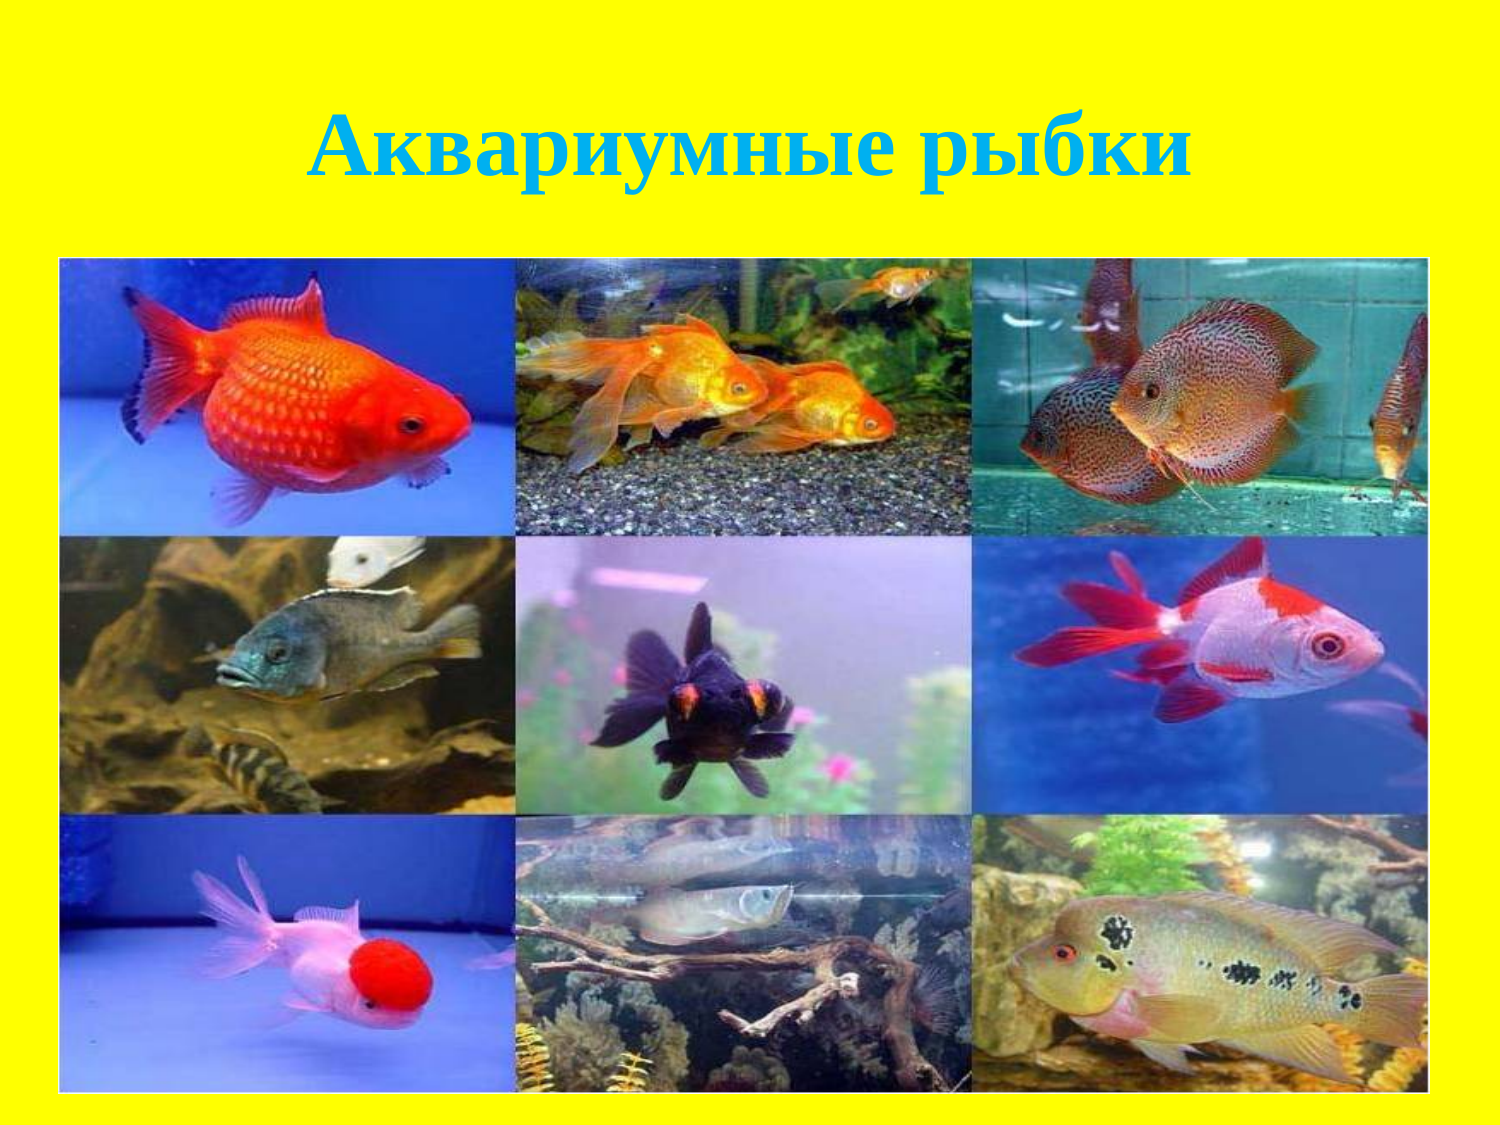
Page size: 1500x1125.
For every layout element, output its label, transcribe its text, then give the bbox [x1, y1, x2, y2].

picture [58, 257, 1430, 1094]
title Аквариумные рыбки [74, 44, 1426, 233]
